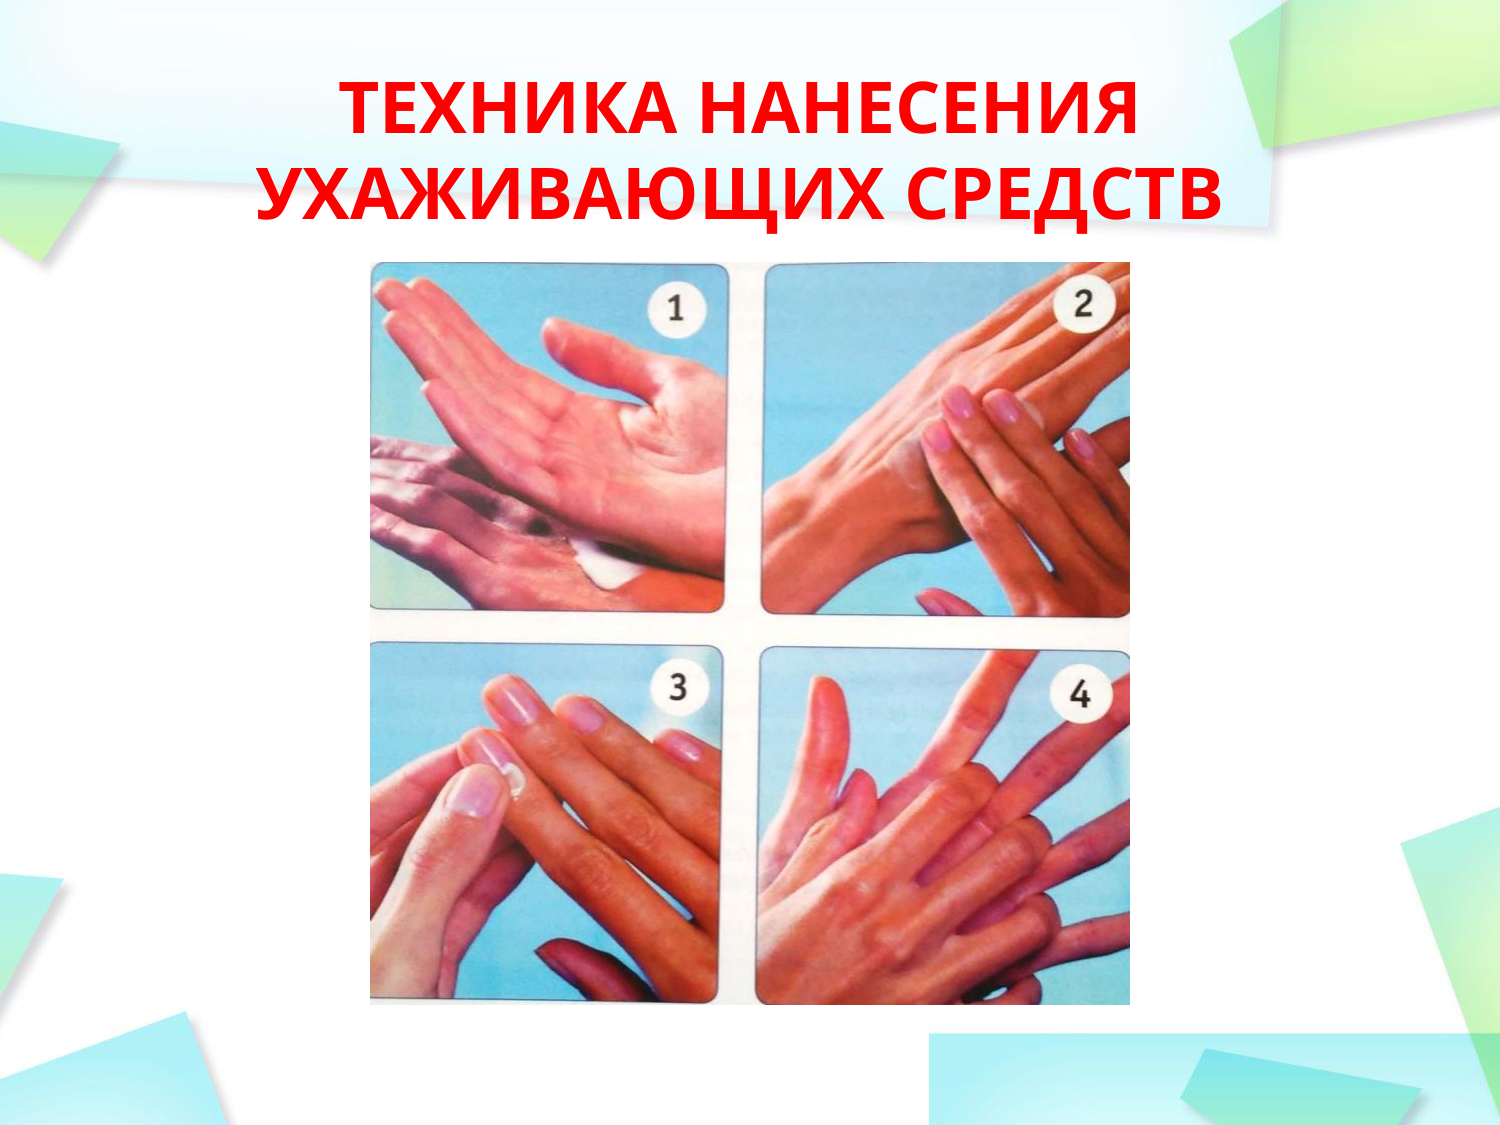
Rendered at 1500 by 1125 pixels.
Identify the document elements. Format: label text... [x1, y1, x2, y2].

picture [0, 0, 1500, 1125]
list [370, 261, 1130, 1006]
title ТЕХНИКА НАНЕСЕНИЯ УХАЖИВАЮЩИХ СРЕДСТВ [64, 54, 1415, 243]
